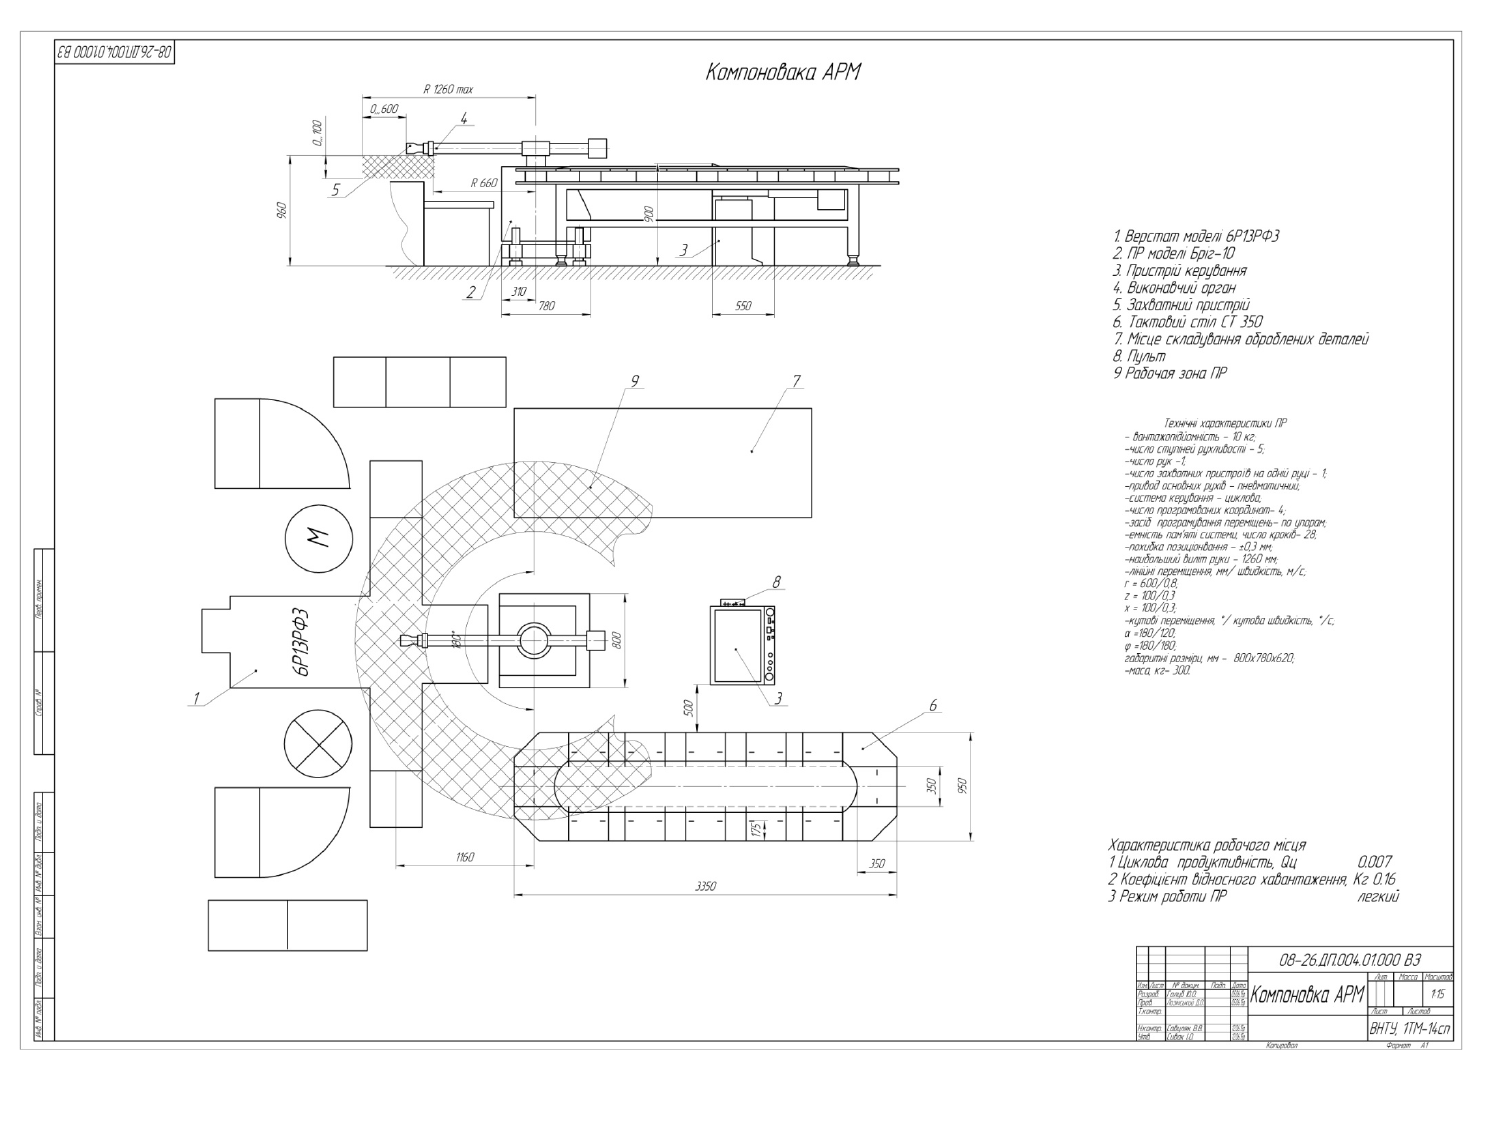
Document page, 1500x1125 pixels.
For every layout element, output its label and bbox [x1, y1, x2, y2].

list [19, 30, 1463, 1051]
